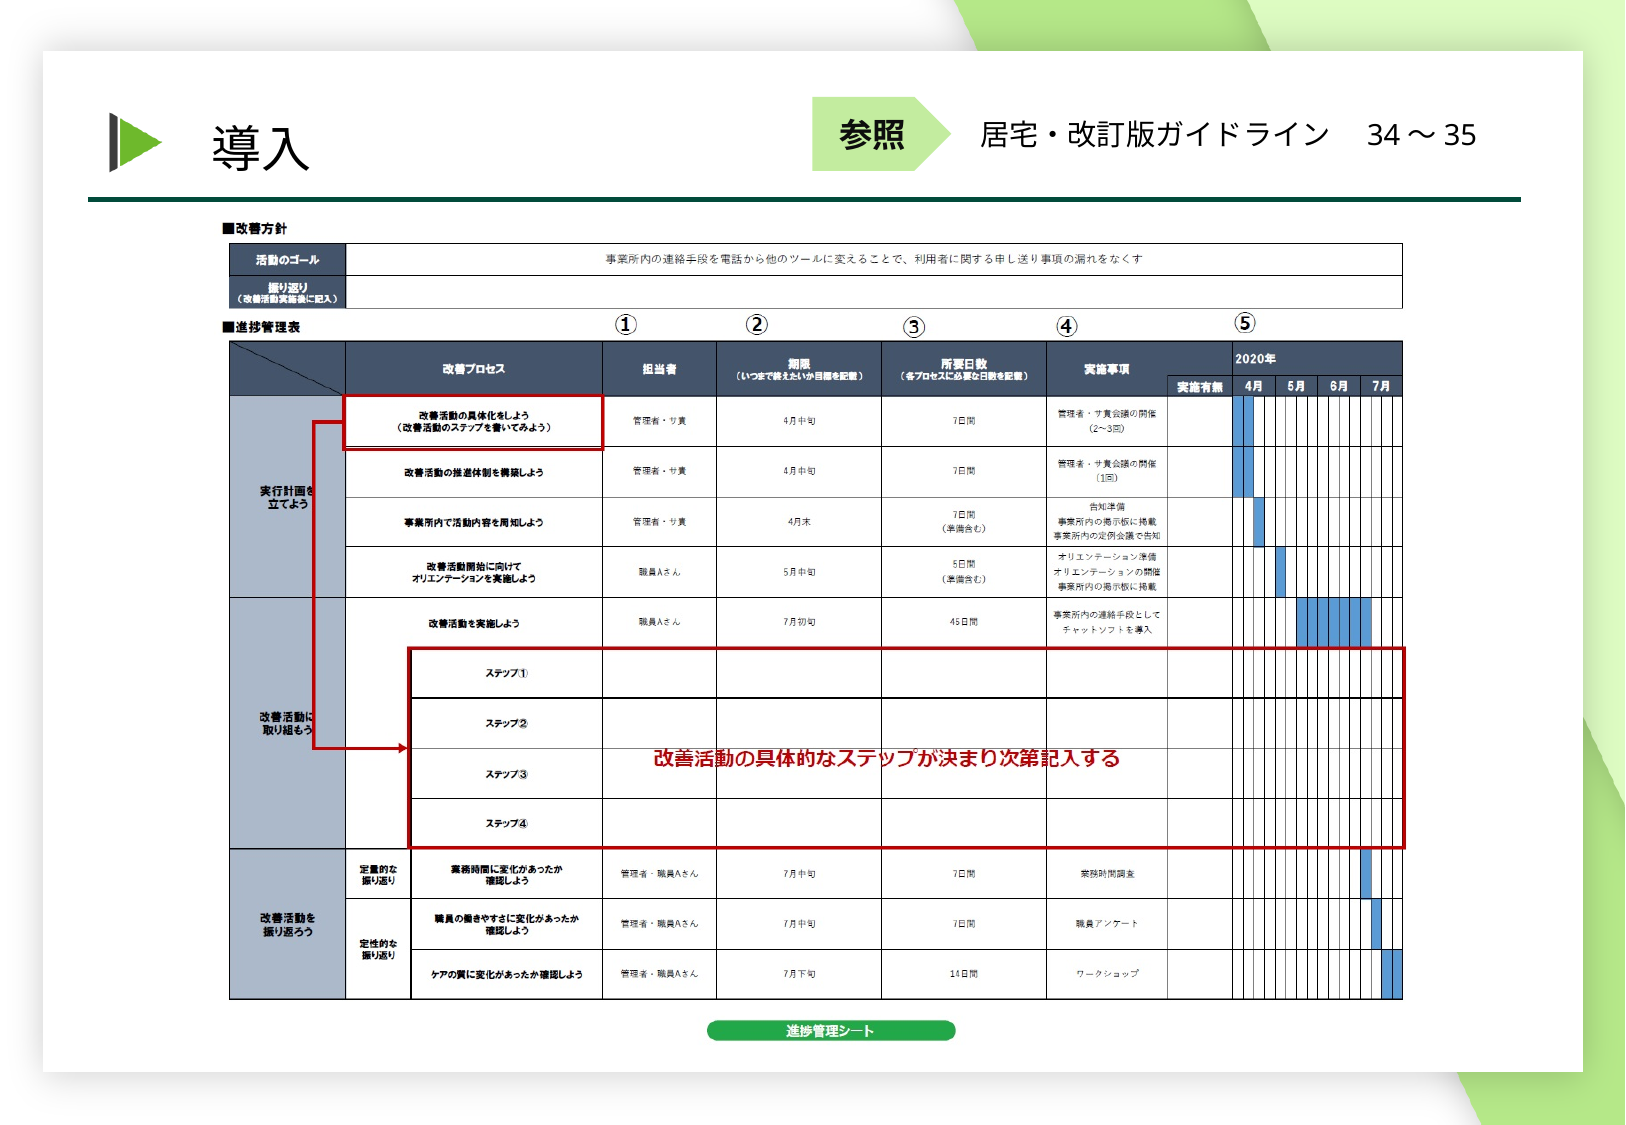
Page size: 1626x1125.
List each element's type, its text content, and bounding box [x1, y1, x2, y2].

list 居宅・改訂版ガイドライン 34～35 [965, 96, 1560, 171]
picture [0, 0, 1625, 1125]
